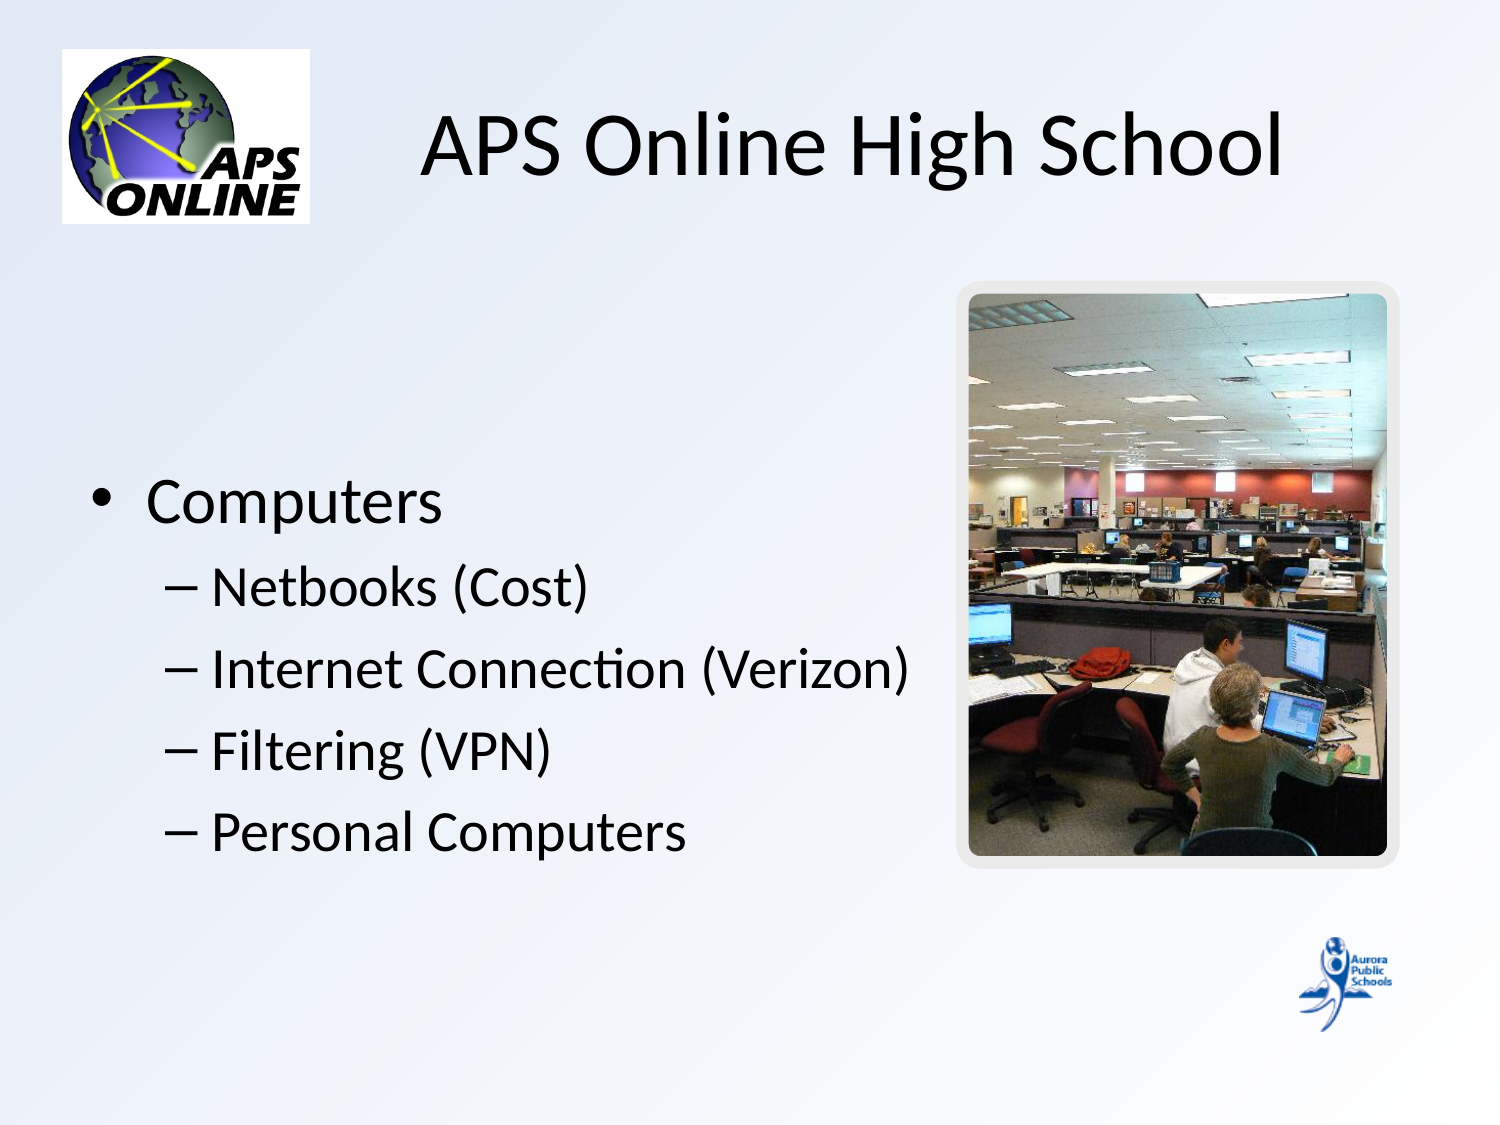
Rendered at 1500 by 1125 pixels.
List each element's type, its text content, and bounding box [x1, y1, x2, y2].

picture [62, 49, 310, 225]
title APS Online High School [75, 45, 1425, 233]
list Computers Netbooks (Cost) Internet Connection (Verizon) Filtering (VPN) Personal Computers [75, 262, 1425, 1005]
picture [962, 287, 1394, 863]
picture [1299, 937, 1394, 1032]
